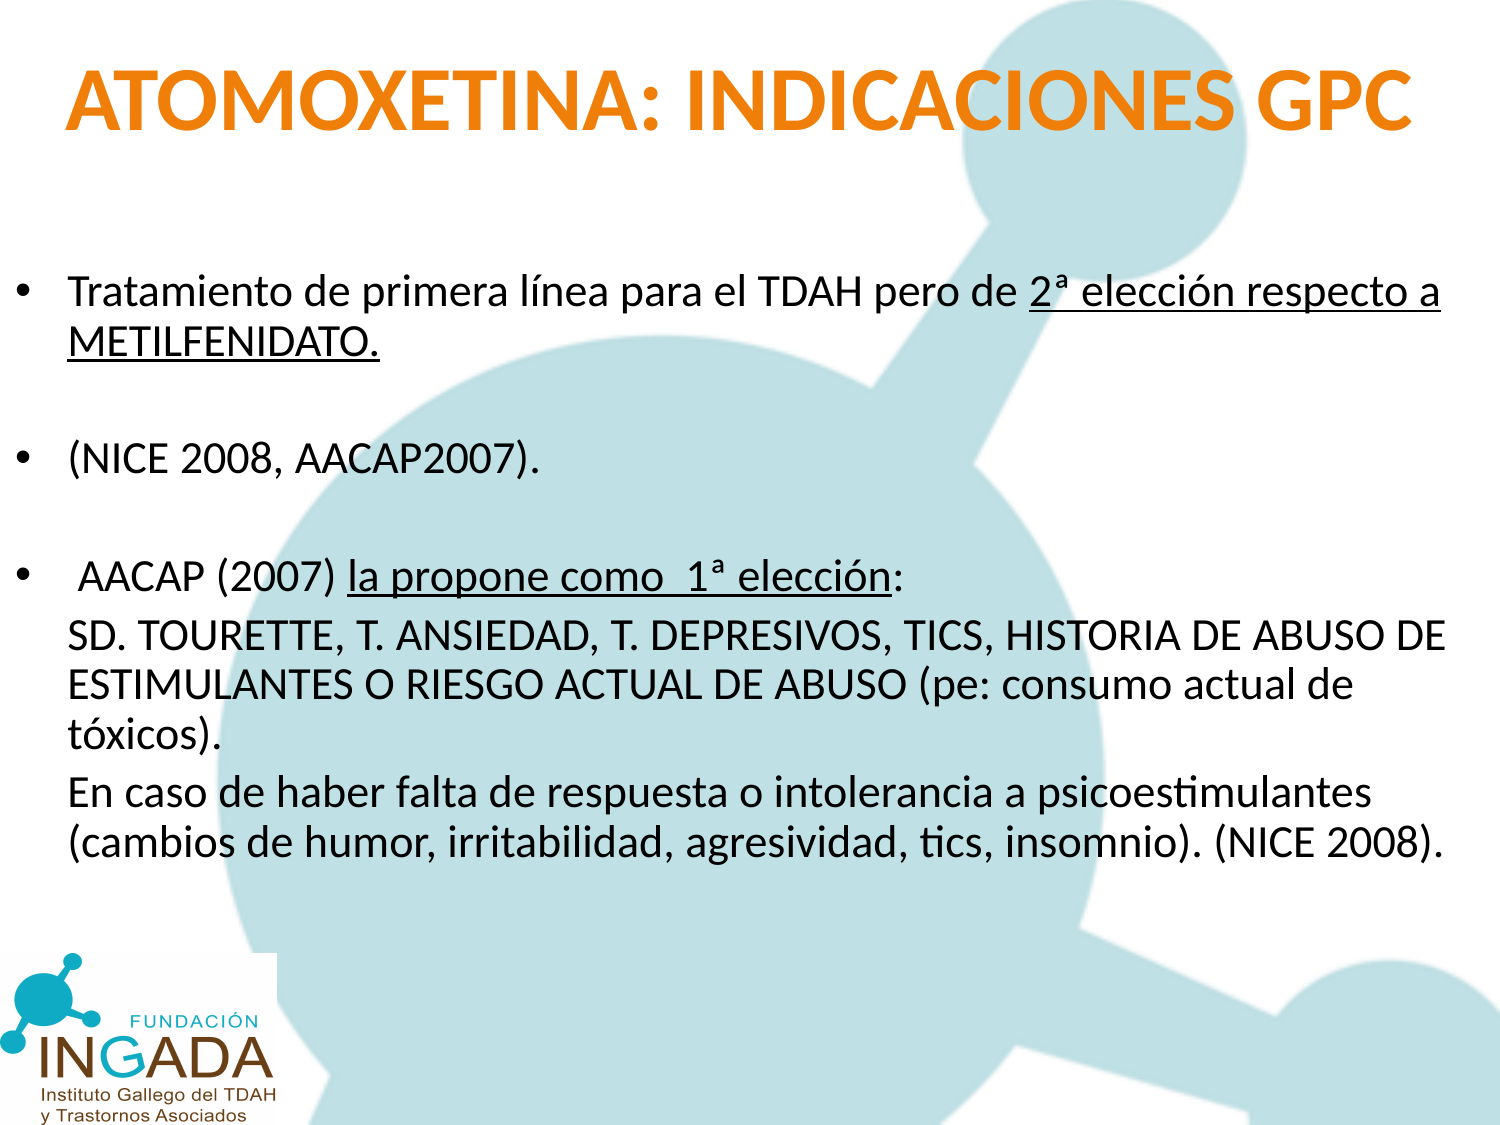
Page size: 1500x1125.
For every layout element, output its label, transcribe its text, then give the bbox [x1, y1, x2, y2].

picture [0, 953, 277, 1125]
list Tratamiento de primera línea para el TDAH pero de 2ª elección respecto a METILFENIDATO. (NICE 2008, AACAP2007). AACAP (2007) la propone como 1ª elección: SD. TOURETTE, T. ANSIEDAD, T. DEPRESIVOS, TICS, HISTORIA DE ABUSO DE ESTIMULANTES O RIESGO ACTUAL DE ABUSO (pe: consumo actual de tóxicos). En caso de haber falta de respuesta o intolerancia a psicoestimulantes (cambios de humor, irritabilidad, agresividad, tics, insomnio). (NICE 2008). [0, 208, 1500, 882]
title ATOMOXETINA: INDICACIONES GPC [0, 0, 1500, 188]
